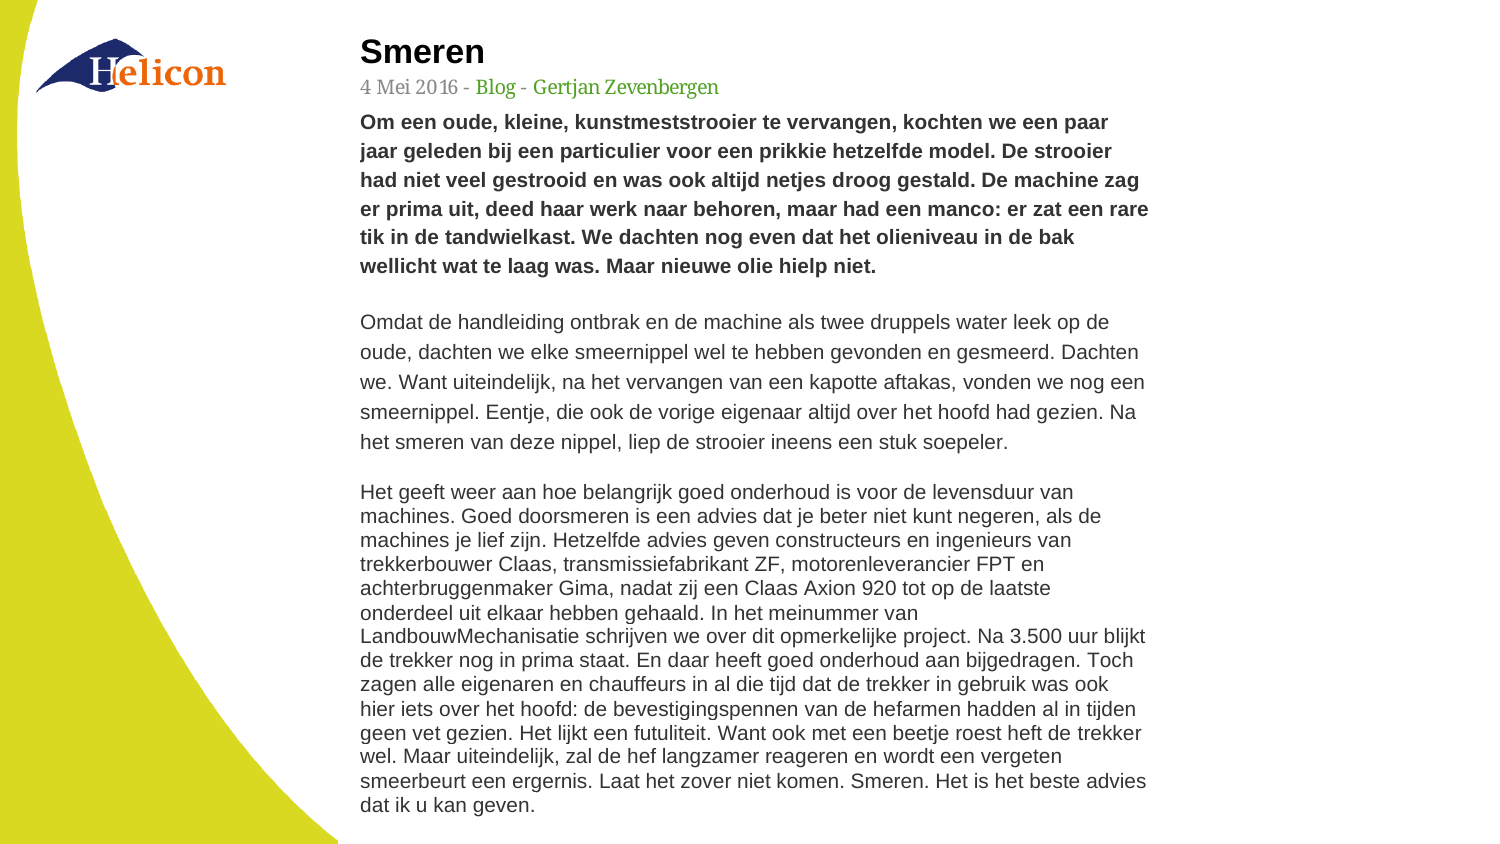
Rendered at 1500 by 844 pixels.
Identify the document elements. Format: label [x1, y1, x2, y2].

list [359, 31, 1152, 818]
picture [0, 0, 1500, 844]
